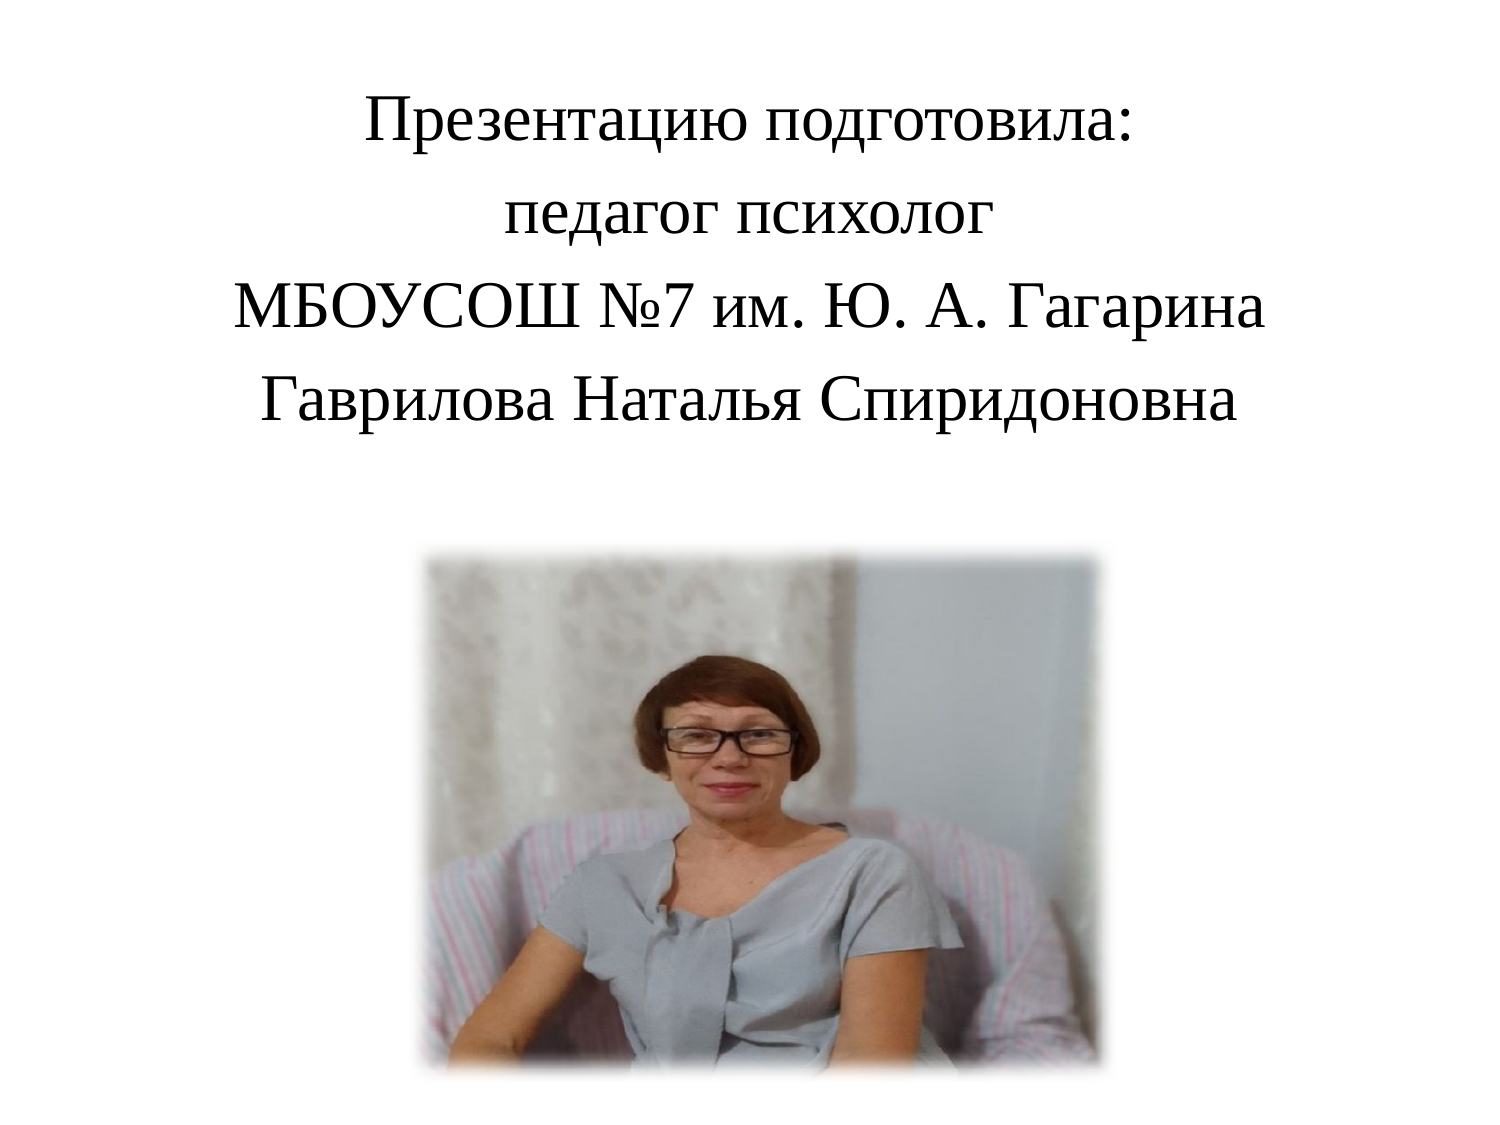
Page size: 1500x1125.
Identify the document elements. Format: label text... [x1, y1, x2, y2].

picture [407, 538, 1117, 1083]
list Презентацию подготовила: педагог психолог МБОУСОШ №7 им. Ю. А. Гагарина Гаврилова Наталья Спиридоновна [75, 66, 1425, 563]
